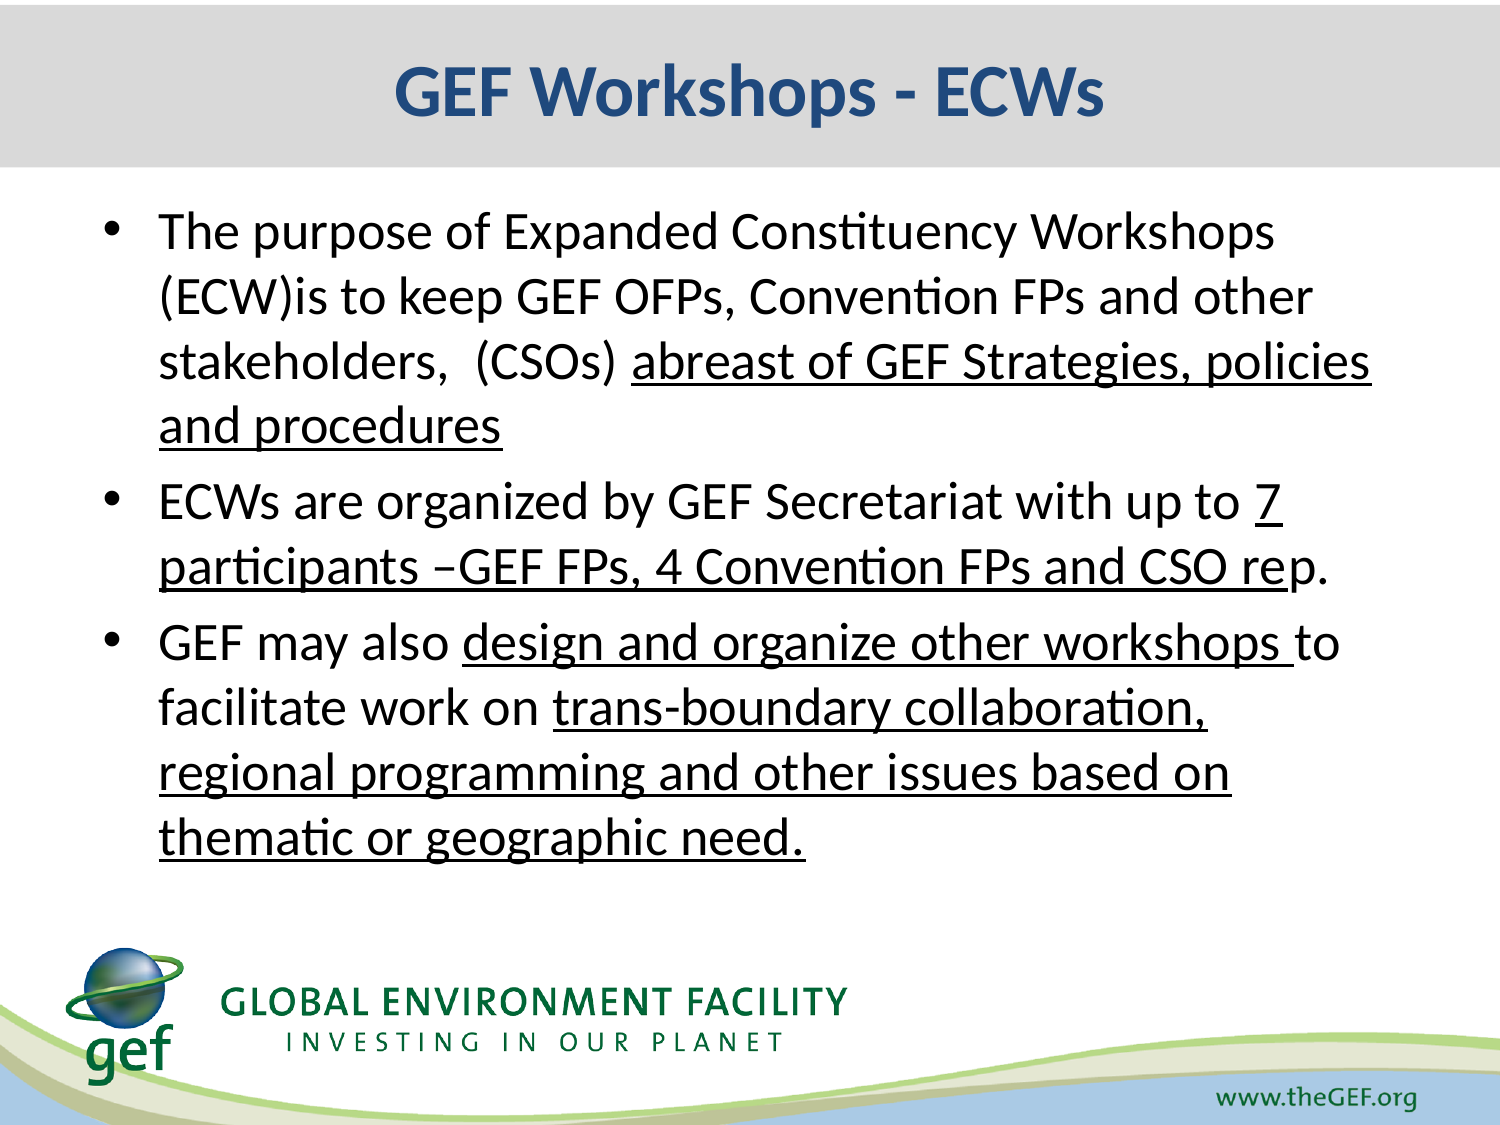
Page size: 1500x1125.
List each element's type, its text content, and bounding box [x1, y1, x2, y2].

list The purpose of Expanded Constituency Workshops (ECW)is to keep GEF OFPs, Convention FPs and other stakeholders, (CSOs) abreast of GEF Strategies, policies and procedures ECWs are organized by GEF Secretariat with up to 7 participants –GEF FPs, 4 Convention FPs and CSO rep. GEF may also design and organize other workshops to facilitate work on trans-boundary collaboration, regional programming and other issues based on thematic or geographic need. [87, 187, 1413, 963]
picture [0, 920, 1500, 1125]
title GEF Workshops - ECWs [0, 4, 1500, 168]
